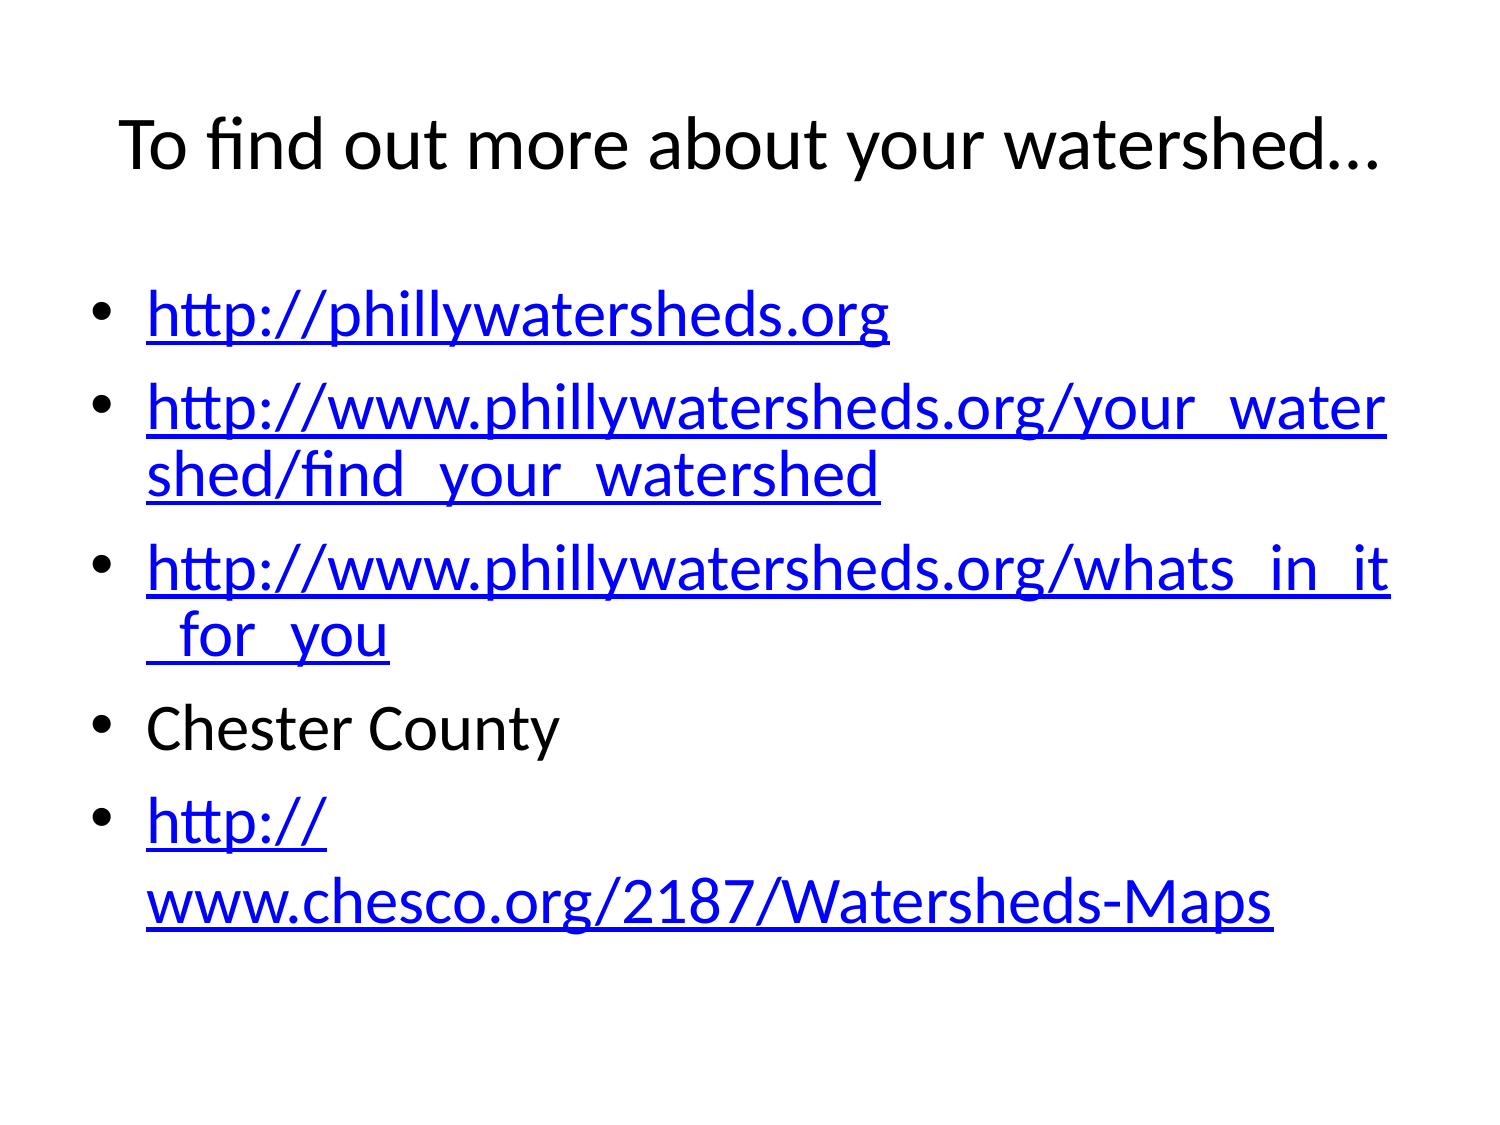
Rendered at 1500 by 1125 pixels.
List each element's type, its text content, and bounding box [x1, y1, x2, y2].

title To find out more about your watershed… [75, 45, 1425, 233]
list http://phillywatersheds.org http://www.phillywatersheds.org/your_watershed/find_your_watershed http://www.phillywatersheds.org/whats_in_it_for_you Chester County http://www.chesco.org/2187/Watersheds-Maps [75, 262, 1425, 1005]
